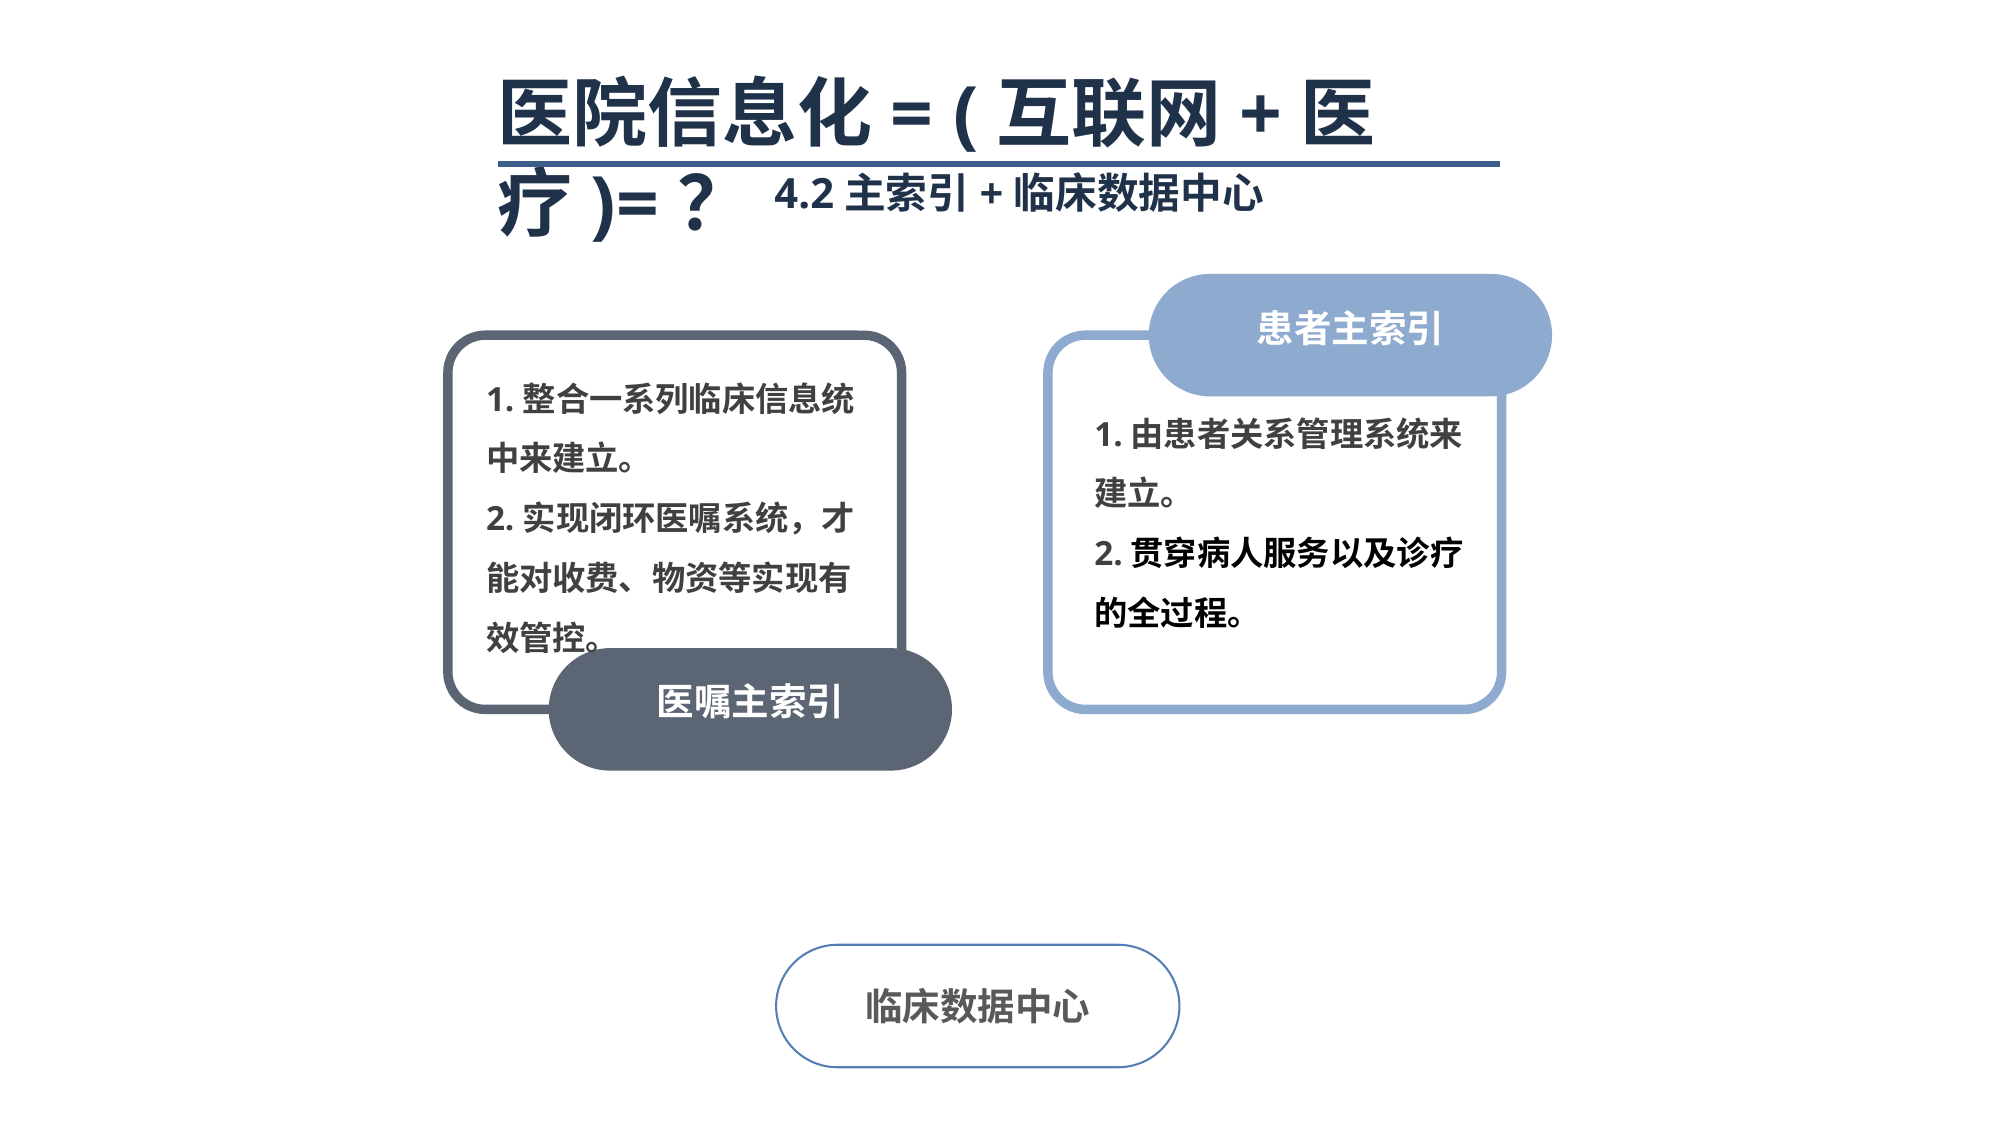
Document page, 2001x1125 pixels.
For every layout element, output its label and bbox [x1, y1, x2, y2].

text_box [497, 65, 1563, 319]
text_box [447, 273, 1553, 1068]
